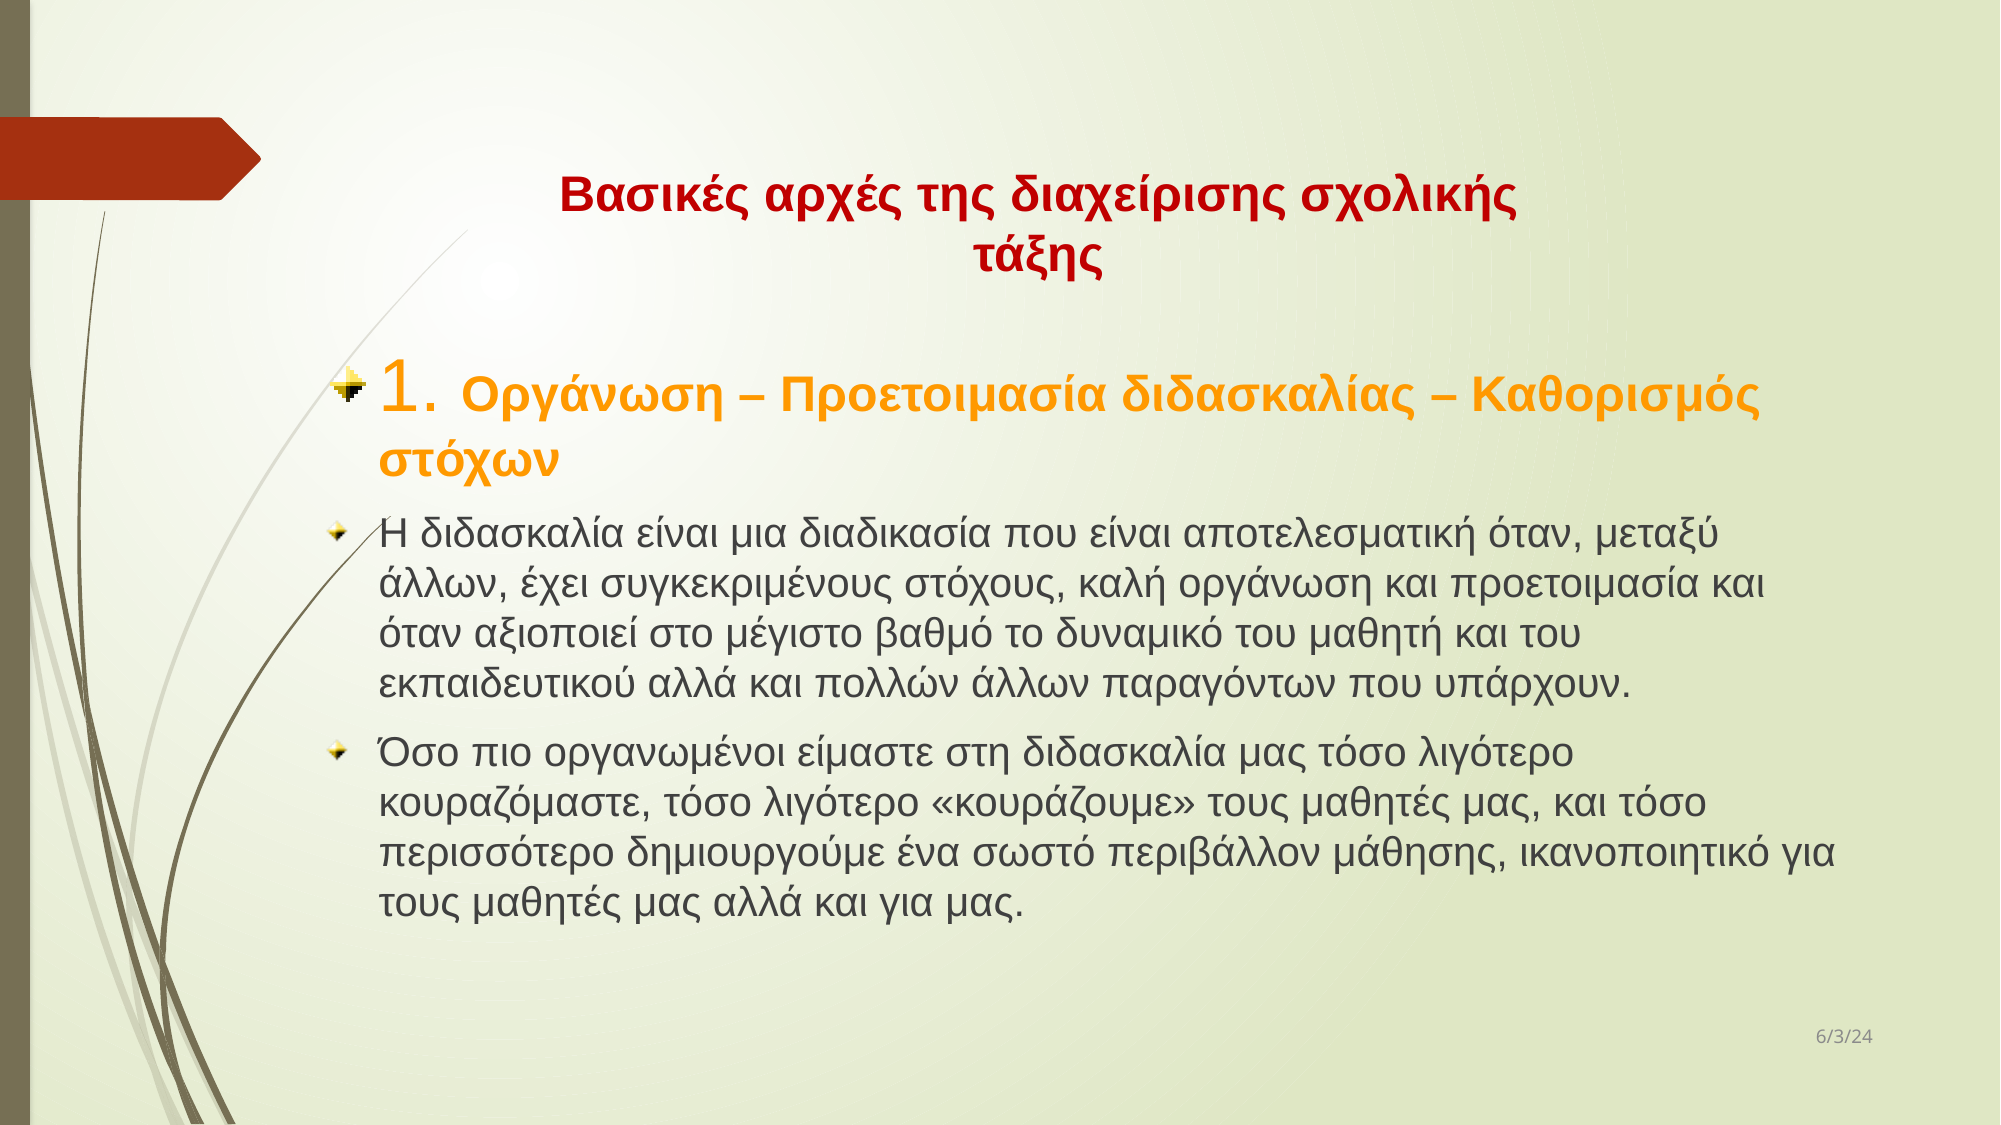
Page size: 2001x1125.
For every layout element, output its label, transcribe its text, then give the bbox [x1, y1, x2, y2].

picture [323, 517, 350, 544]
title Βασικές αρχές της διαχείρισης σχολικής τάξης [483, 134, 1596, 290]
picture [323, 358, 370, 406]
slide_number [1699, 1005, 1888, 1067]
list 1. Οργάνωση – Προετοιμασία διδασκαλίας – Καθορισμός στόχων Η διδασκαλία είναι μια διαδικασία που είναι αποτελεσματική όταν, μεταξύ άλλων, έχει συγκεκριμένους στόχους, καλή οργάνωση και προετοιμασία και όταν αξιοποιεί στο μέγιστο βαθμό το δυναμικό του μαθητή και του εκπαιδευτικού αλλά και πολλών άλλων παραγόντων που υπάρχουν. Όσο πιο οργανωμένοι είμαστε στη διδασκαλία μας τόσο λιγότερο κουραζόμαστε, τόσο λιγότερο «κουράζουμε» τους μαθητές μας, και τόσο περισσότερο δημιουργούμε ένα σωστό περιβάλλον μάθησης, ικανοποιητικό για τους μαθητές μας αλλά και για μας. [308, 329, 1853, 1043]
picture [323, 736, 350, 763]
